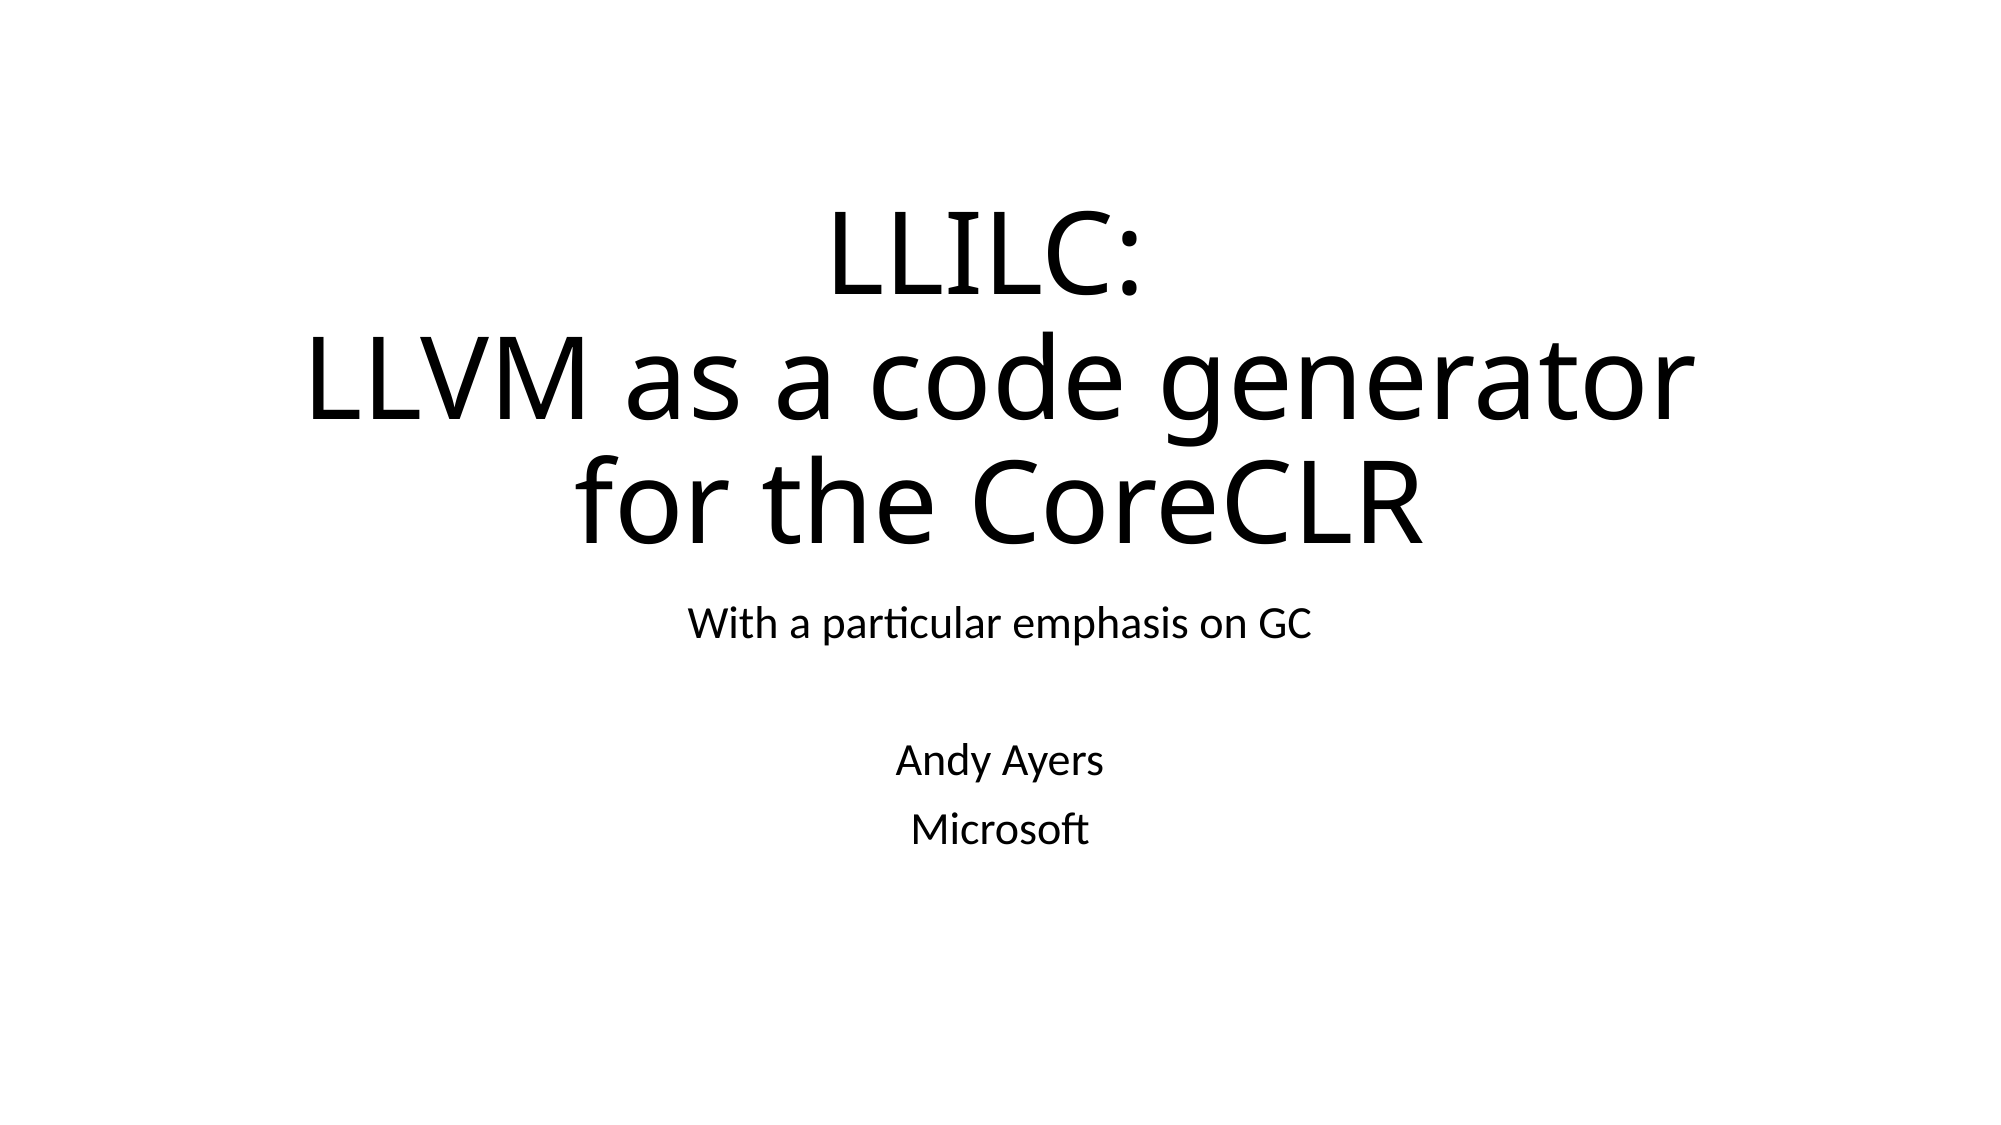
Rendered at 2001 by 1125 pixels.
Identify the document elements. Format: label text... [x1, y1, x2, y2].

title LLILC: LLVM as a code generator for the CoreCLR [249, 184, 1750, 576]
subtitle With a particular emphasis on GC Andy Ayers Microsoft [249, 590, 1750, 863]
